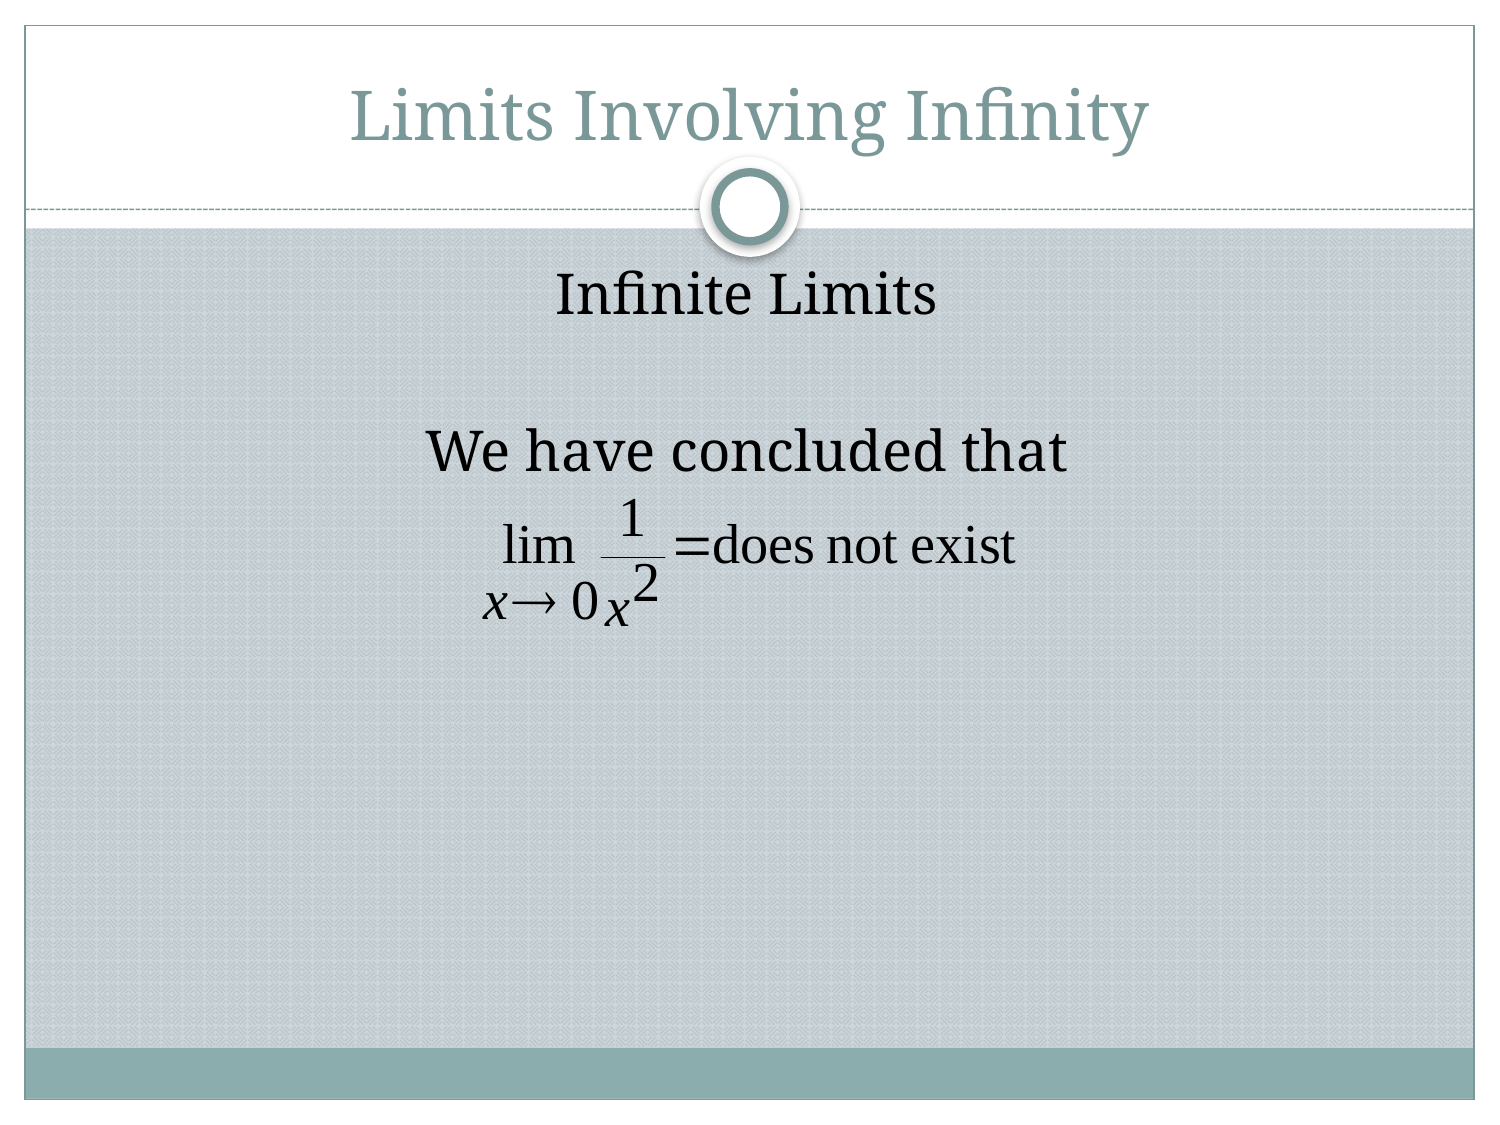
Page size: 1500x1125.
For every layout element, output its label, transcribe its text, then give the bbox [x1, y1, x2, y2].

list Infinite Limits We have concluded that [49, 250, 1445, 1001]
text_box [477, 492, 1023, 633]
title Limits Involving Infinity [49, 37, 1450, 162]
